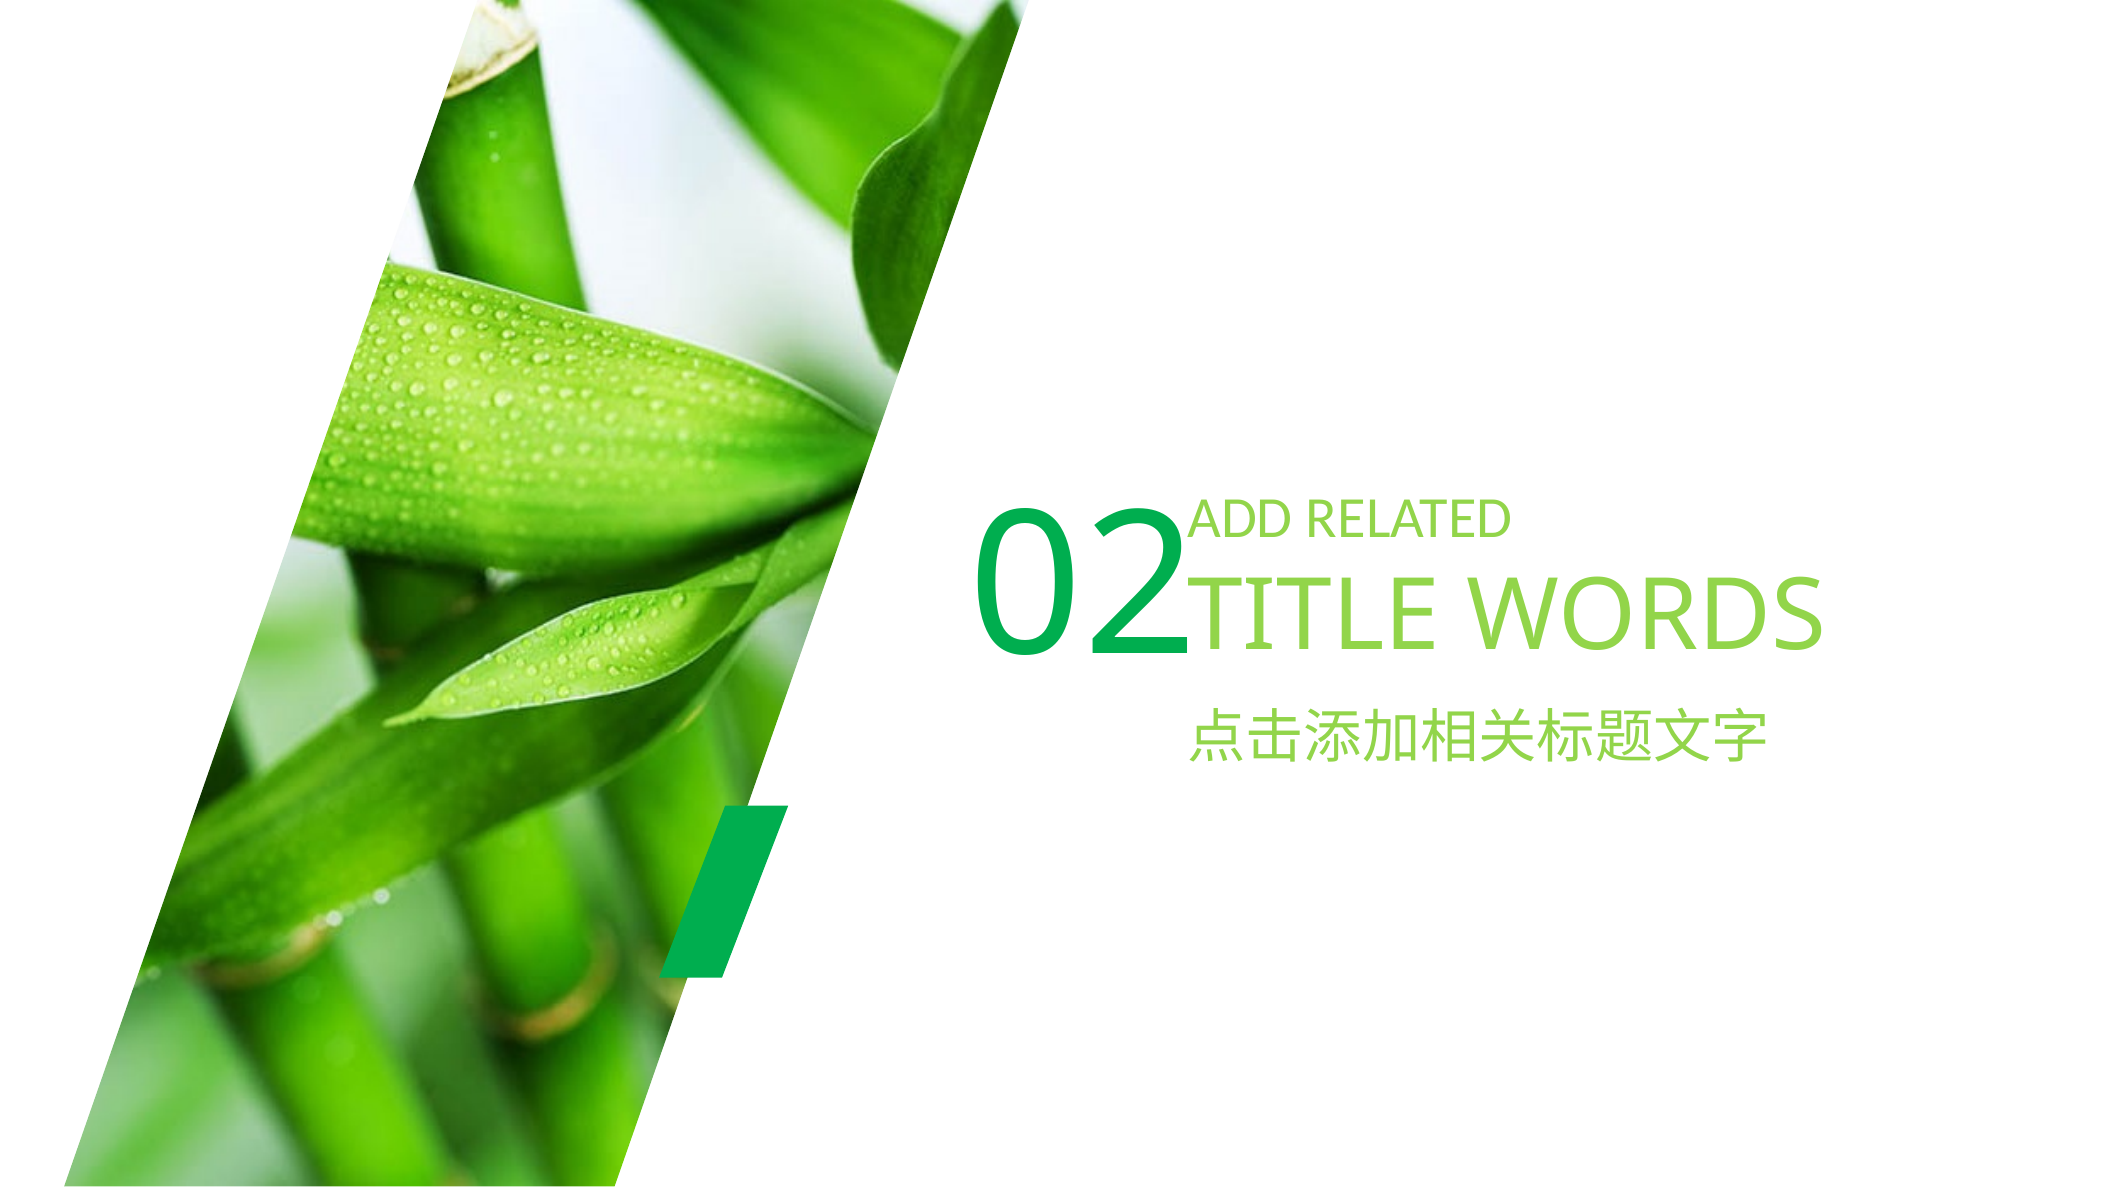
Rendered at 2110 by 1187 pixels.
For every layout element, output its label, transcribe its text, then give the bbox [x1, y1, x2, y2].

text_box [64, 0, 1029, 1187]
text_box 02 [1029, 446, 1271, 702]
text_box 点击添加相关标题文字 [1172, 692, 1808, 777]
text_box ADD RELATED TITLE WORDS [1271, 471, 1947, 677]
